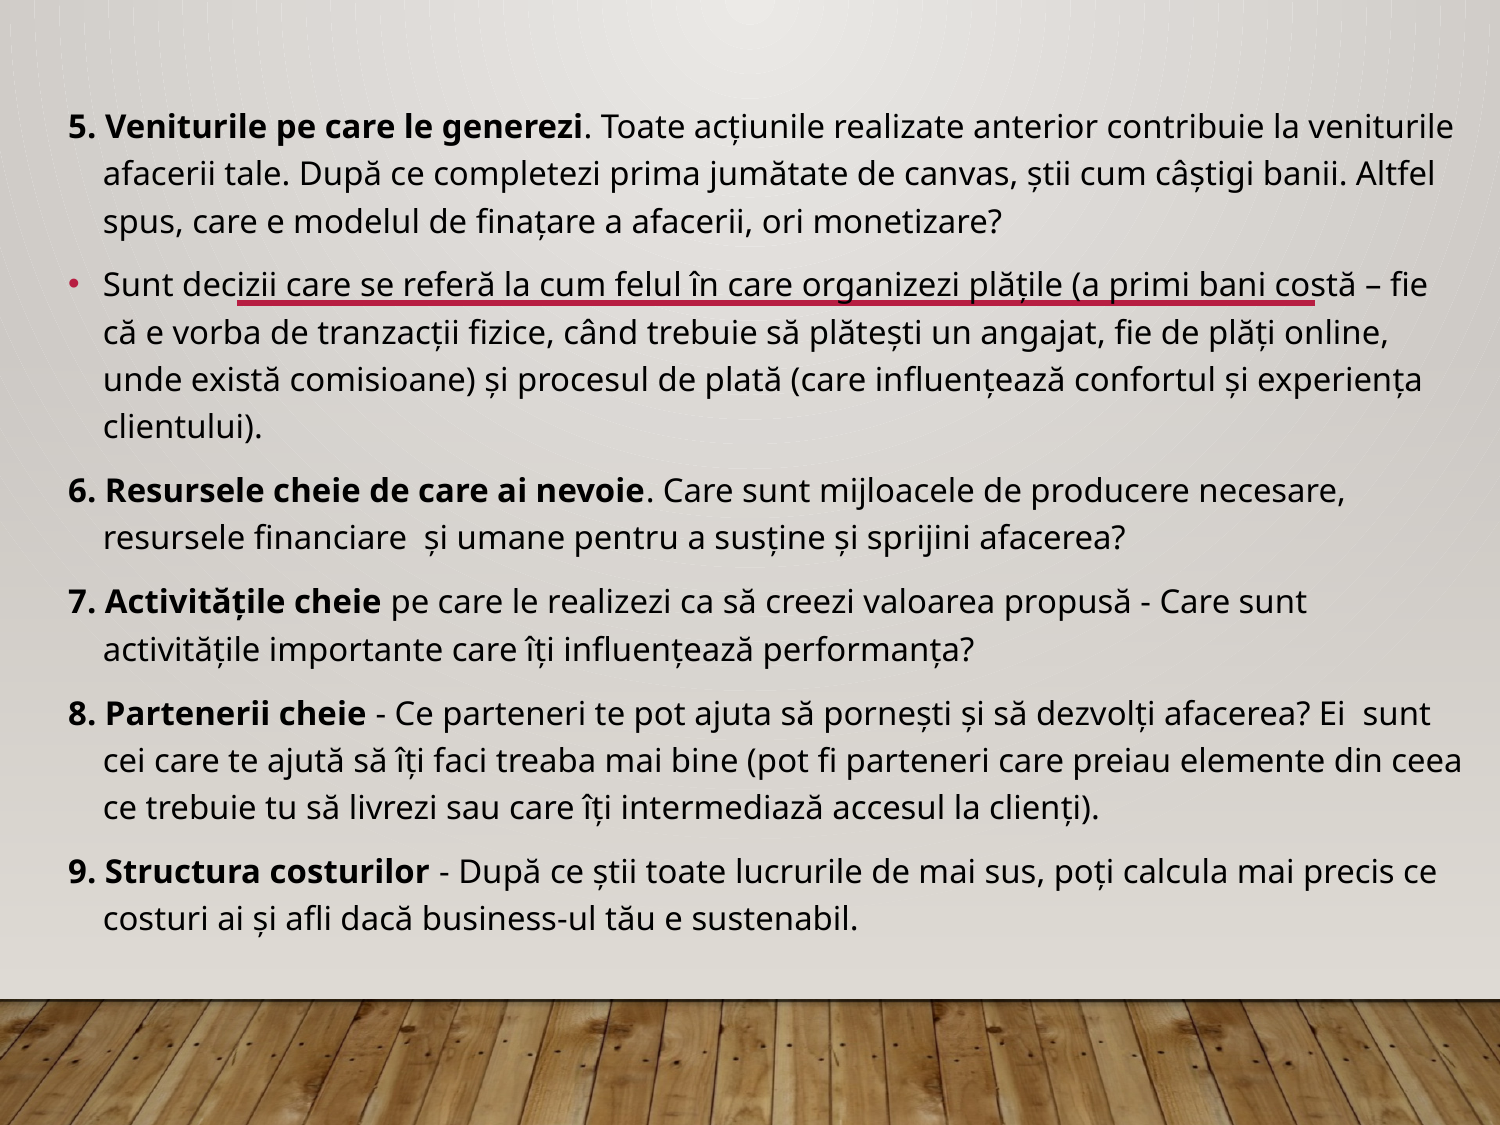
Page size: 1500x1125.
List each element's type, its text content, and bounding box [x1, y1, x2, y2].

list 5. Veniturile pe care le generezi. Toate acțiunile realizate anterior contribuie la veniturile afacerii tale. După ce completezi prima jumătate de canvas, știi cum câștigi banii. Altfel spus, care e modelul de finațare a afacerii, ori monetizare? Sunt decizii care se referă la cum felul în care organizezi plățile (a primi bani costă – fie că e vorba de tranzacții fizice, când trebuie să plătești un angajat, fie de plăți online, unde există comisioane) și procesul de plată (care influențează confortul și experiența clientului). 6. Resursele cheie de care ai nevoie. Care sunt mijloacele de producere necesare, resursele financiare și umane pentru a susține și sprijini afacerea? 7. Activitățile cheie pe care le realizezi ca să creezi valoarea propusă - Care sunt activitățile importante care îți influențează performanța? 8. Partenerii cheie - Ce parteneri te pot ajuta să pornești și să dezvolți afacerea? Ei sunt cei care te ajută să îți faci treaba mai bine (pot fi parteneri care preiau elemente din ceea ce trebuie tu să livrezi sau care îți intermediază accesul la clienți). 9. Structura costurilor - După ce știi toate lucrurile de mai sus, poți calcula mai precis ce costuri ai și afli dacă business-ul tău e sustenabil. [53, 90, 1483, 1005]
picture [0, 999, 1500, 1125]
